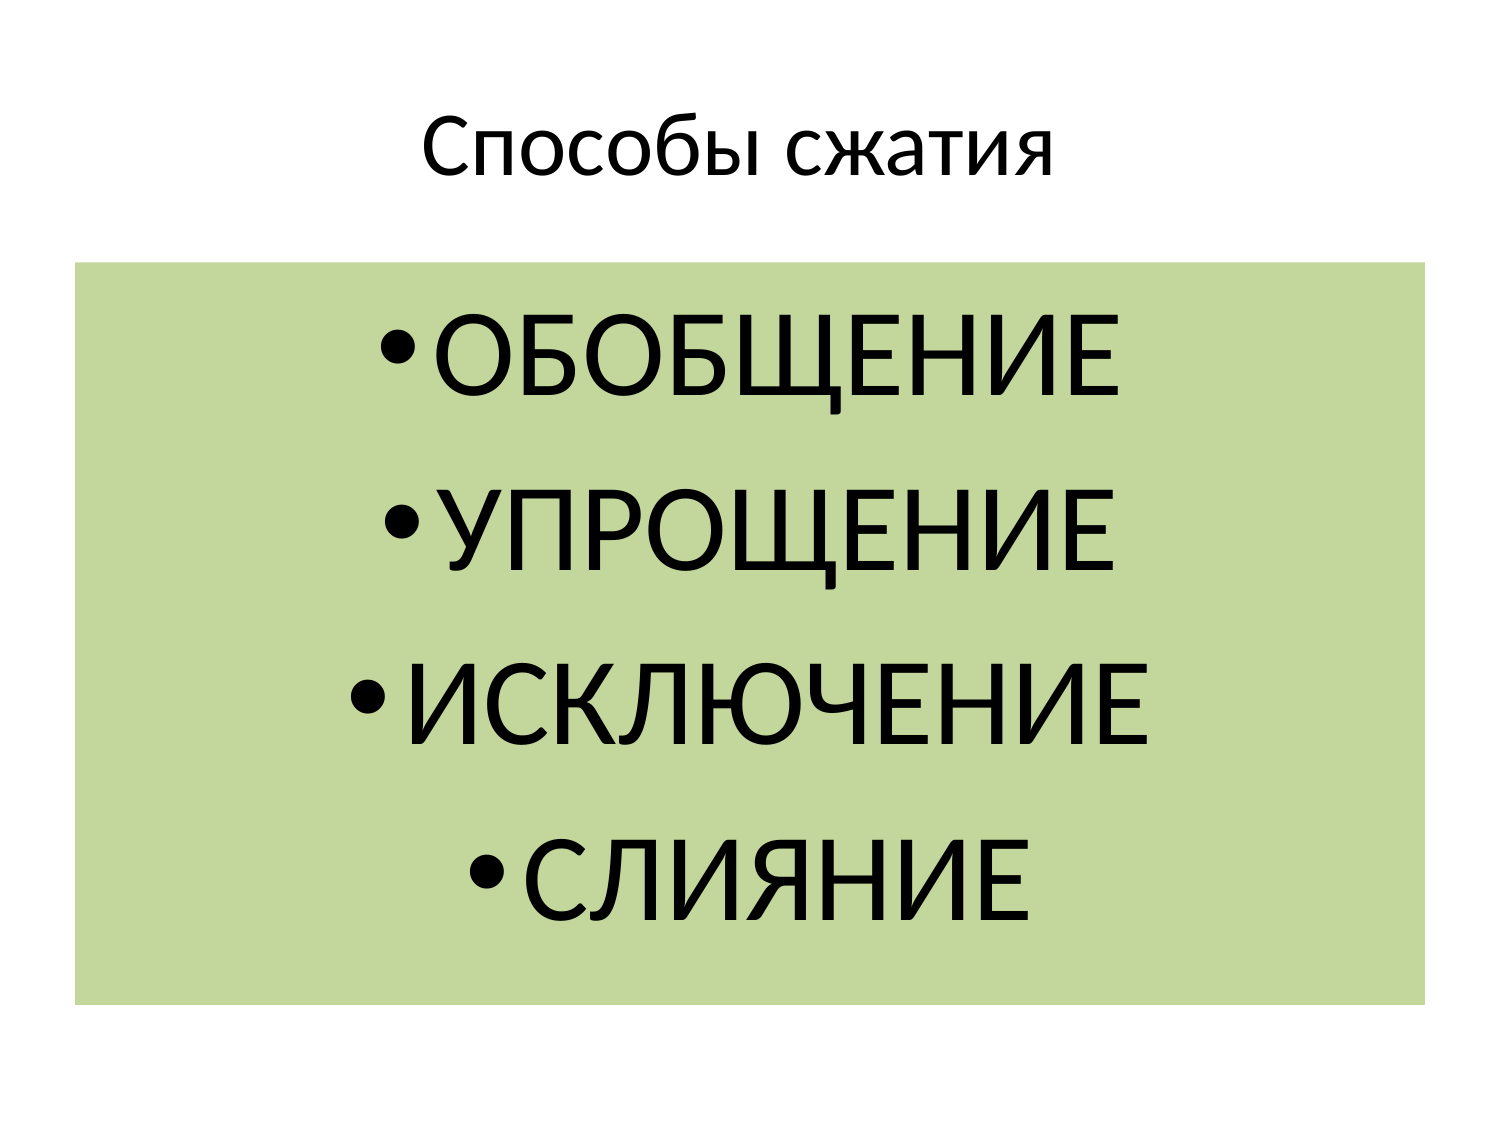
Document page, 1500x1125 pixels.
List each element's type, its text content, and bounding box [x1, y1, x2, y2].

list ОБОБЩЕНИЕ УПРОЩЕНИЕ ИСКЛЮЧЕНИЕ СЛИЯНИЕ [75, 262, 1425, 1005]
title Способы сжатия [75, 45, 1425, 233]
